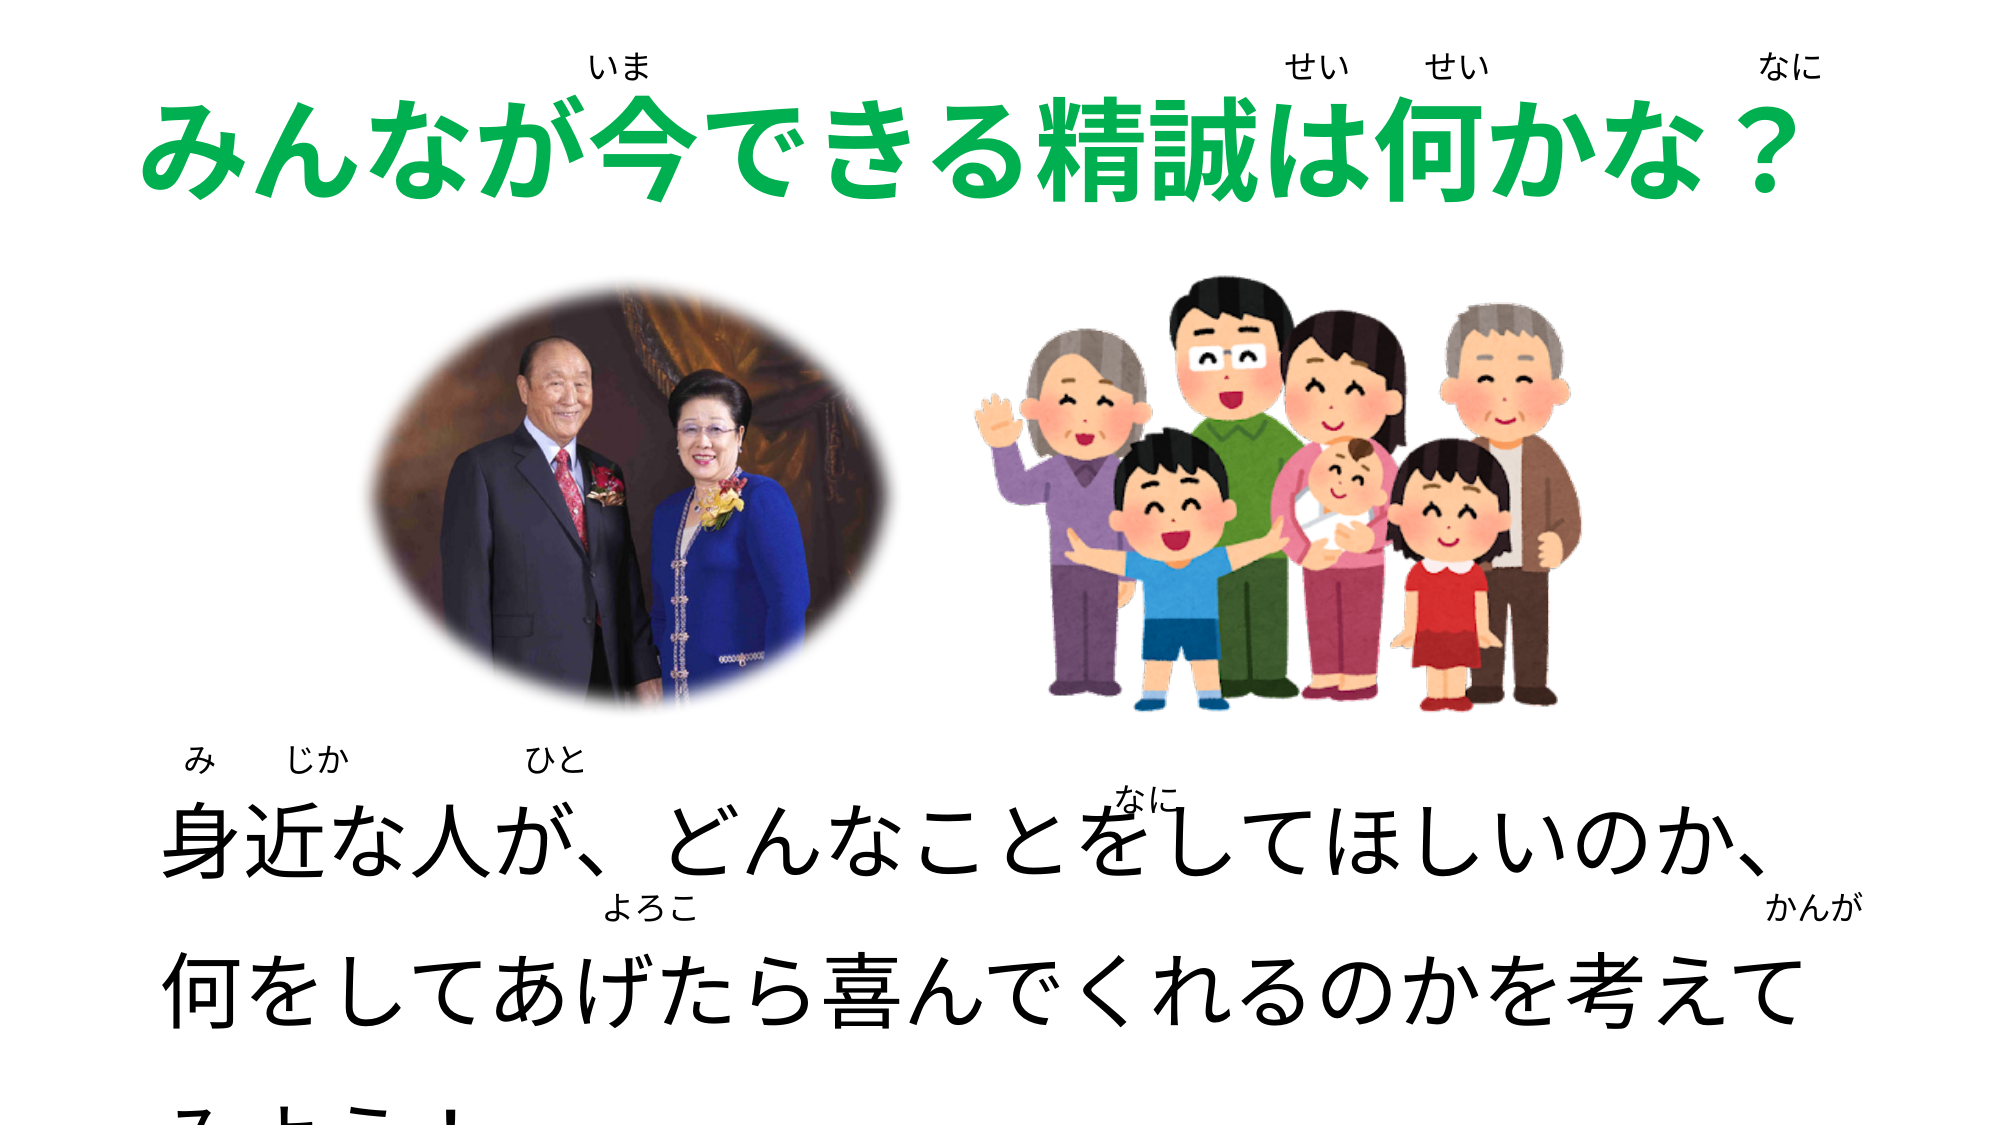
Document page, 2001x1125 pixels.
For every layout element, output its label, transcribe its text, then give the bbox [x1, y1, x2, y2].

picture [968, 240, 1594, 752]
text_box いま せい せい なに [571, 39, 1961, 134]
text_box み じか ひと なに [168, 731, 1747, 866]
text_box よろこ かんが [586, 880, 1976, 975]
text_box 身近な人が、どんなことをしてほしいのか、何をしてあげたら喜んでくれるのかを考えてみよう！ [145, 731, 1859, 1125]
picture [354, 272, 905, 720]
text_box みんなが今できる精誠は何かな？ [122, 72, 1887, 223]
